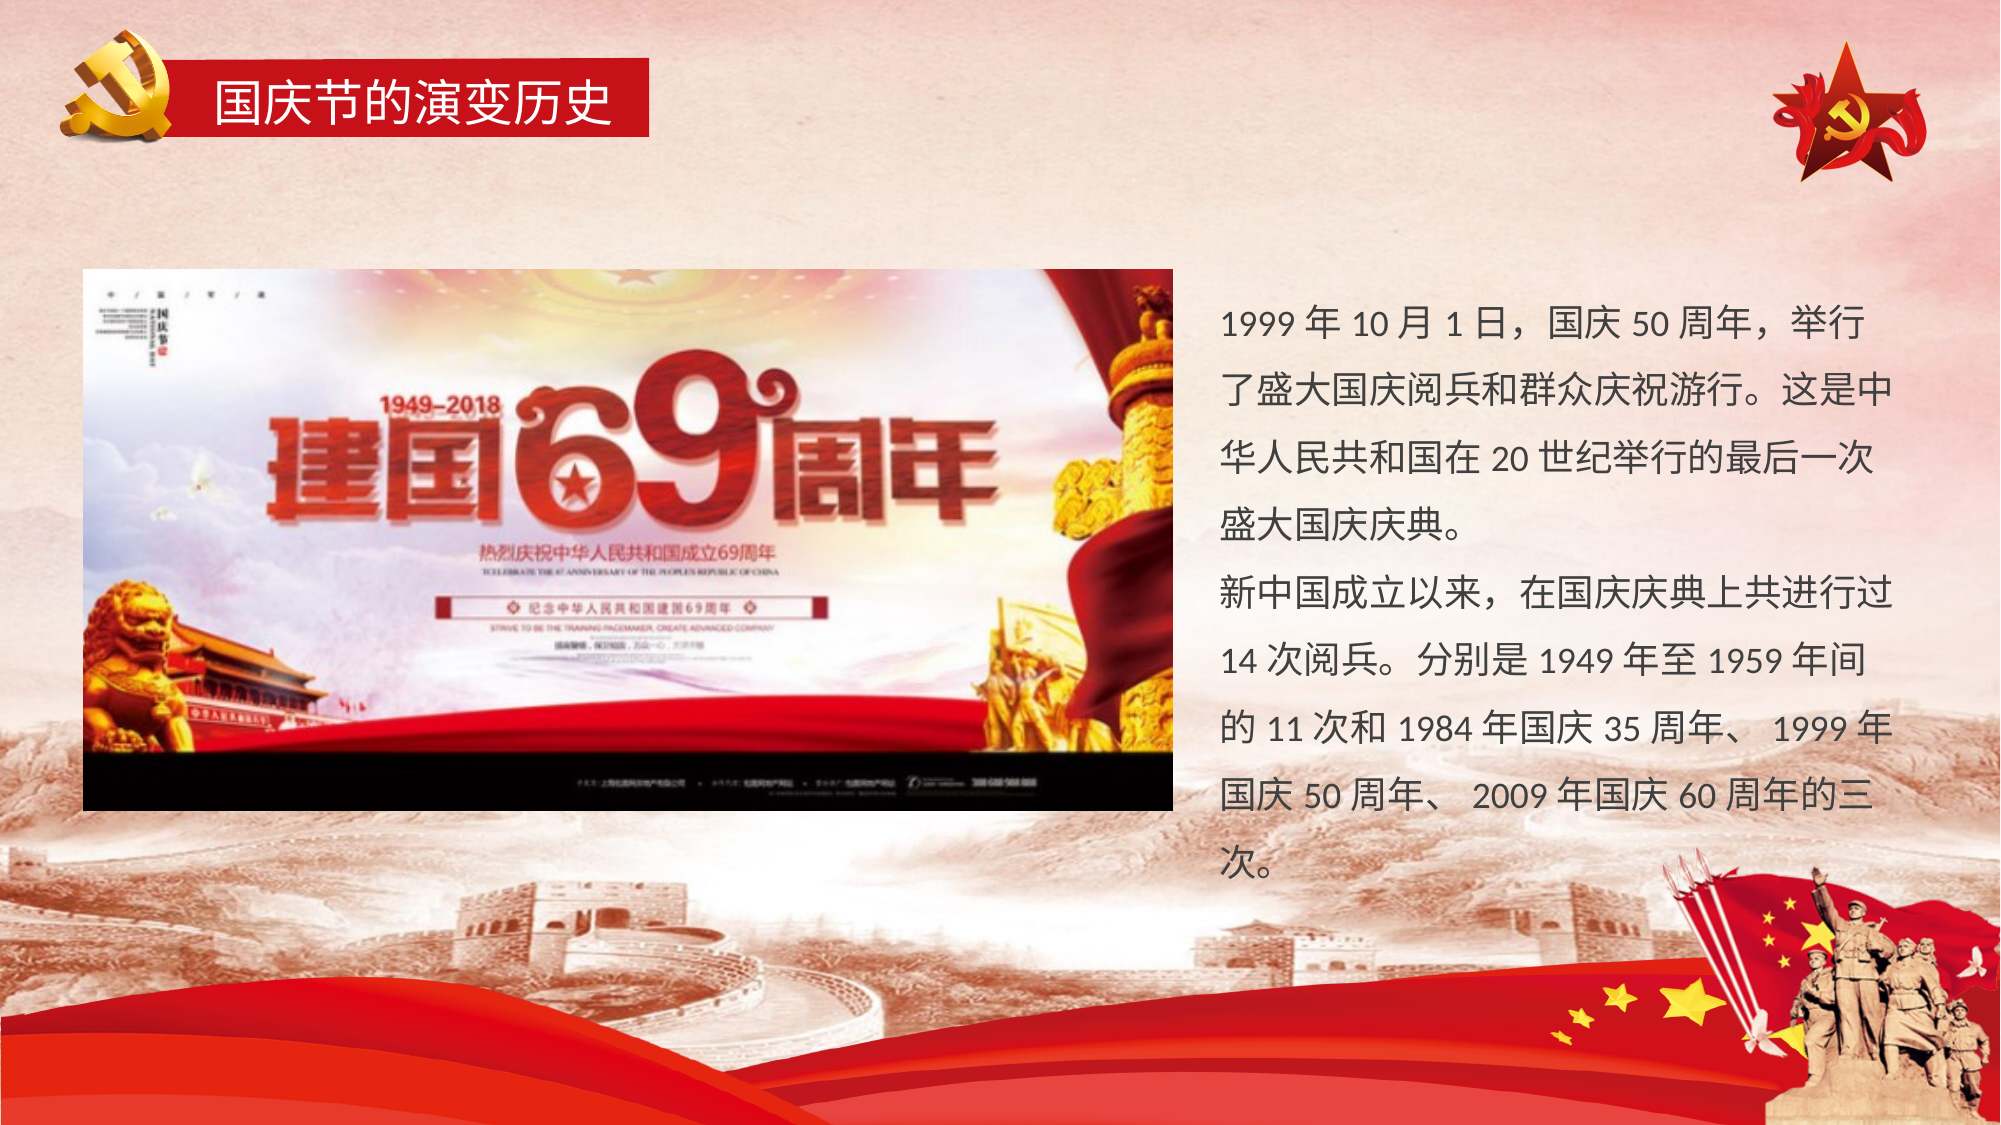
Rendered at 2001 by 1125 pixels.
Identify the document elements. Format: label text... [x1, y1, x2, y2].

text_box [172, 56, 651, 138]
picture [0, 0, 2001, 1125]
text_box 1999年10月1日，国庆50周年，举行了盛大国庆阅兵和群众庆祝游行。这是中华人民共和国在20世纪举行的最后一次盛大国庆庆典。 新中国成立以来，在国庆庆典上共进行过14次阅兵。分别是1949年至1959年间的11次和1984年国庆35周年、1999年国庆50周年、2009年国庆60周年的三次。 [1204, 269, 1917, 931]
text_box 国庆节的演变历史 [193, 54, 628, 137]
